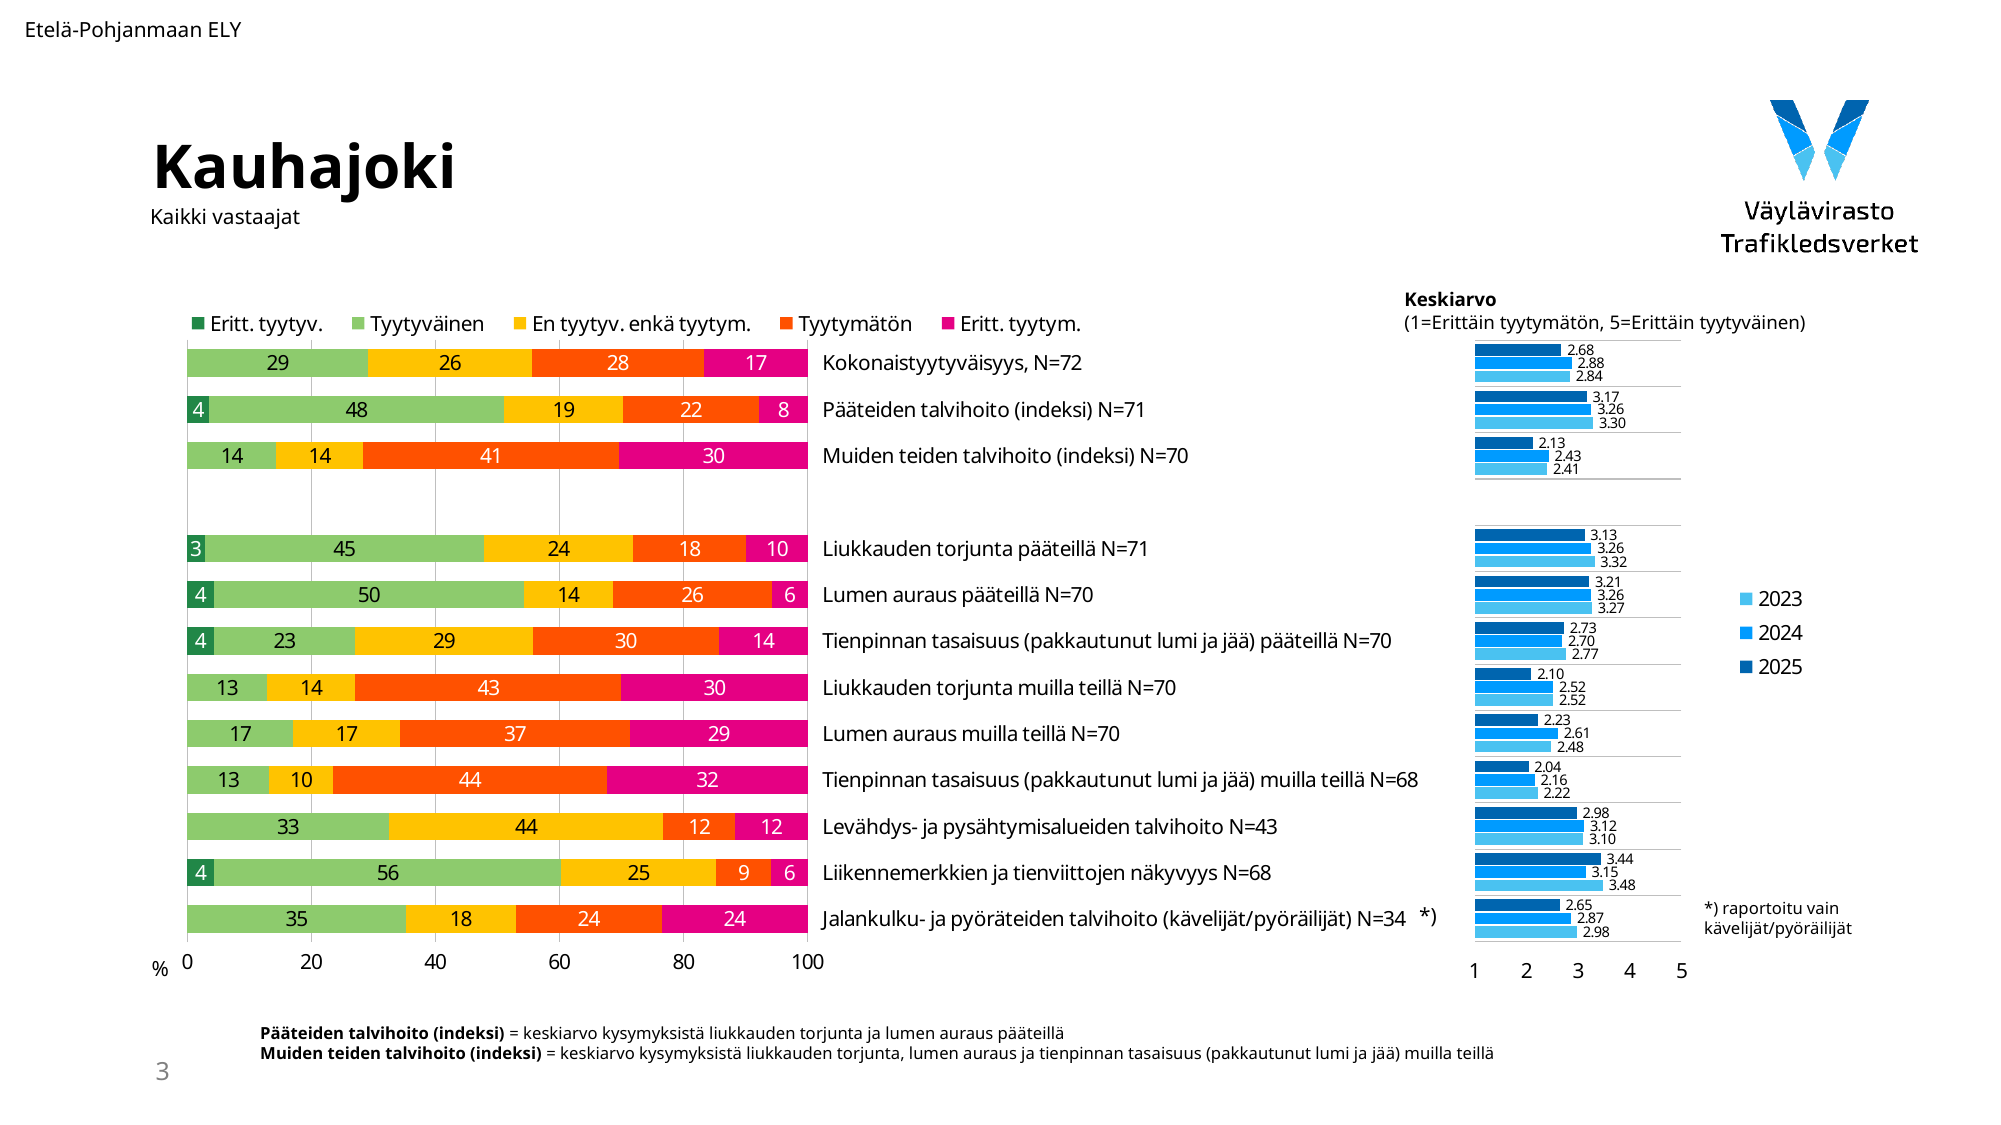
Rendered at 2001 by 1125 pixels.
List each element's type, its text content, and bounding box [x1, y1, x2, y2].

text_box Keskiarvo (1=Erittäin tyytymätön, 5=Erittäin tyytyväinen) [1389, 280, 1826, 341]
chart [168, 281, 1822, 985]
text_box Etelä-Pohjanmaan ELY [9, 9, 257, 50]
text_box % [136, 948, 184, 989]
text_box Kaikki vastaajat [135, 196, 315, 237]
picture [1682, 62, 1958, 292]
text_box *) raportoitu vain kävelijät/pyöräilijät [1822, 890, 1868, 945]
title Kauhajoki [137, 59, 1555, 278]
footer [0, 1042, 675, 1103]
text_box Pääteiden talvihoito (indeksi) = keskiarvo kysymyksistä liukkauden torjunta ja lumen auraus pääteillä Muiden teiden talvihoito (indeksi) = keskiarvo kysymyksistä liukkauden torjunta, lumen auraus ja tienpinnan tasaisuus (pakkautunut lumi ja jää) muilla teillä [245, 1015, 1520, 1094]
